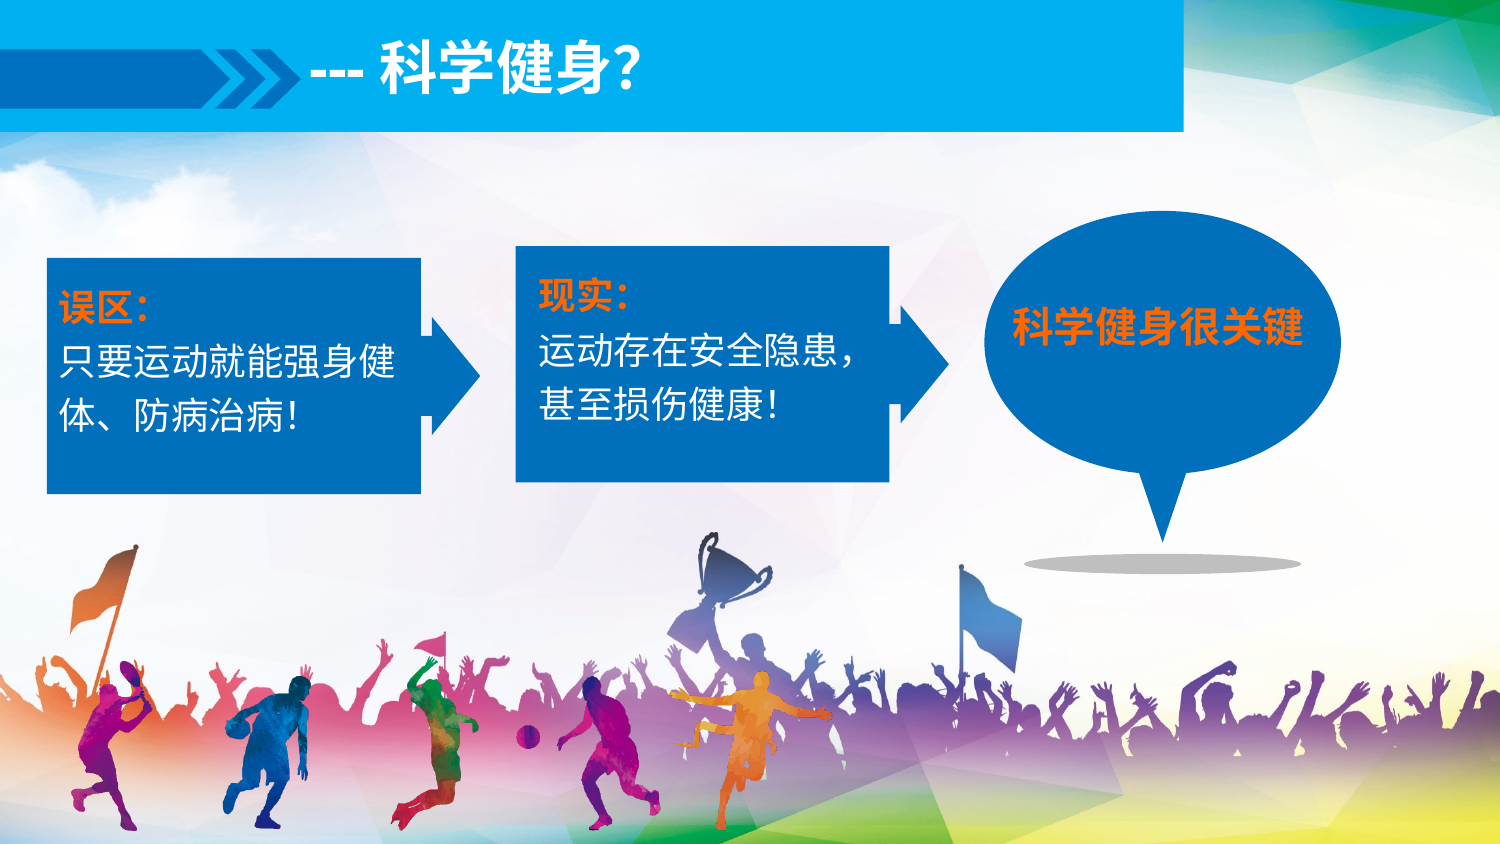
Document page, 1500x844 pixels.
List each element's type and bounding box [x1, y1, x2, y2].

text_box [0, 0, 1500, 844]
text_box [515, 245, 949, 483]
text_box [46, 257, 481, 495]
text_box [0, 0, 1184, 132]
text_box [984, 210, 1341, 575]
